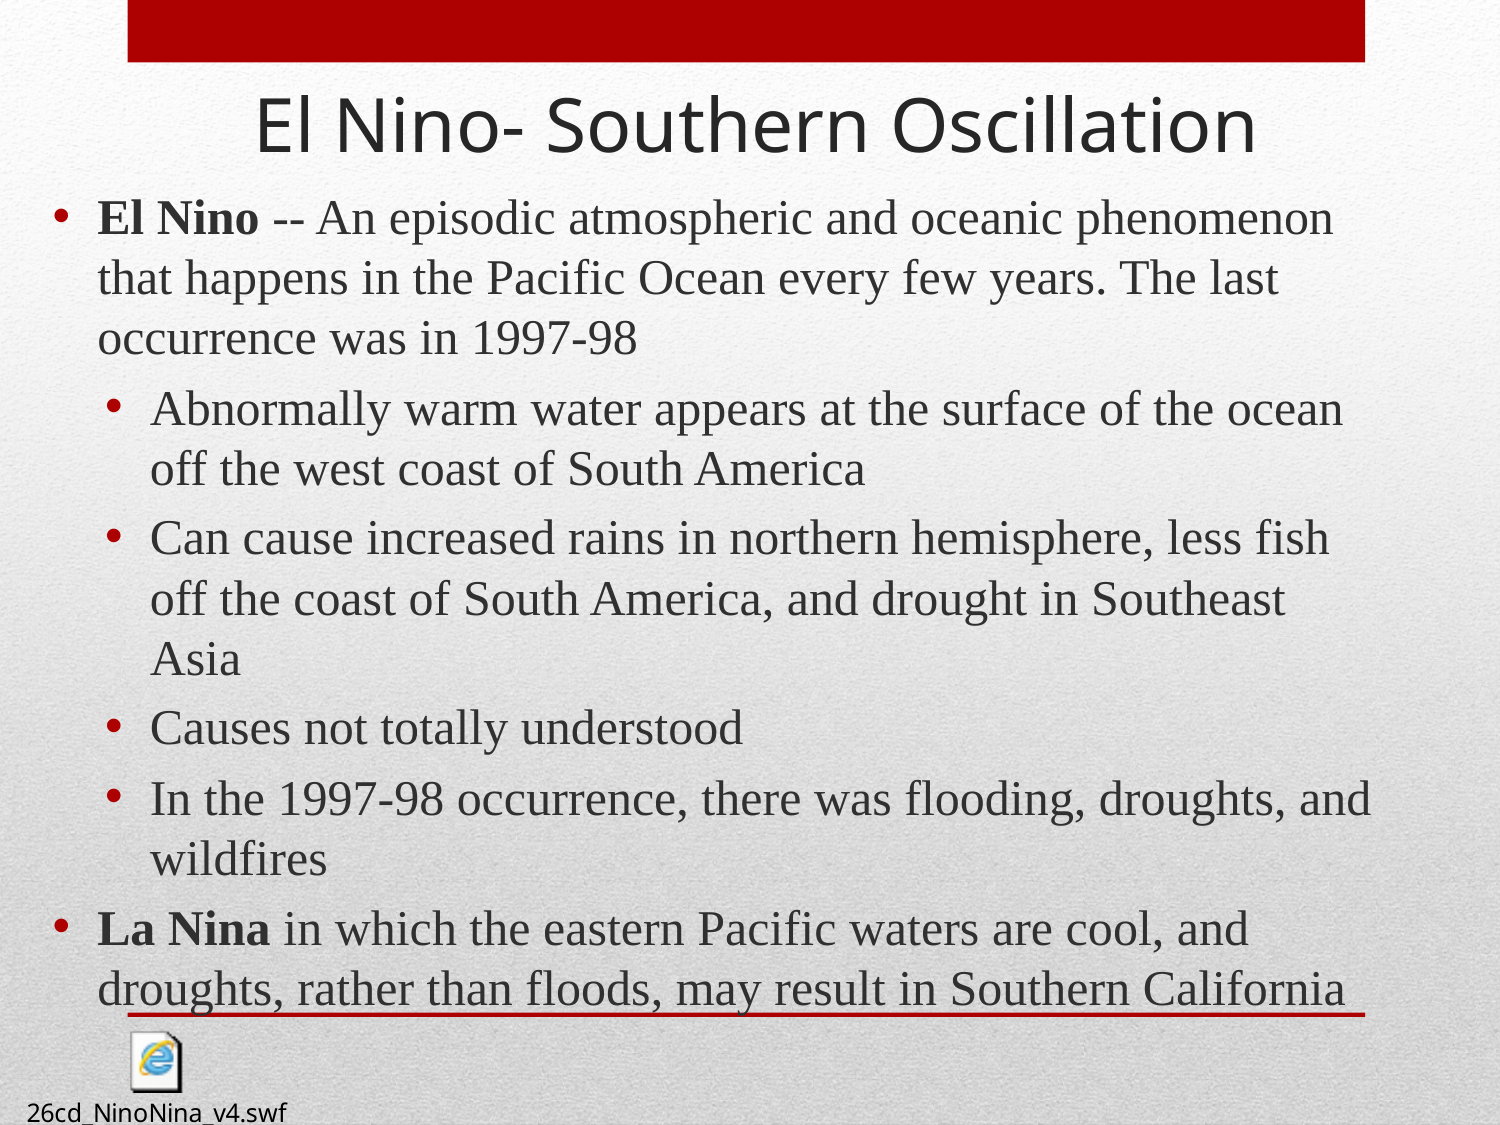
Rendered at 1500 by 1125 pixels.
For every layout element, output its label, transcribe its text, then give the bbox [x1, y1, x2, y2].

title El Nino- Southern Oscillation [187, 62, 1325, 175]
list El Nino -- An episodic atmospheric and oceanic phenomenon that happens in the Pacific Ocean every few years. The last occurrence was in 1997-98 Abnormally warm water appears at the surface of the ocean off the west coast of South America Can cause increased rains in northern hemisphere, less fish off the coast of South America, and drought in Southeast Asia Causes not totally understood In the 1997-98 occurrence, there was flooding, droughts, and wildfires La Nina in which the eastern Pacific waters are cool, and droughts, rather than floods, may result in Southern California [37, 187, 1388, 1013]
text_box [0, 1023, 313, 1125]
